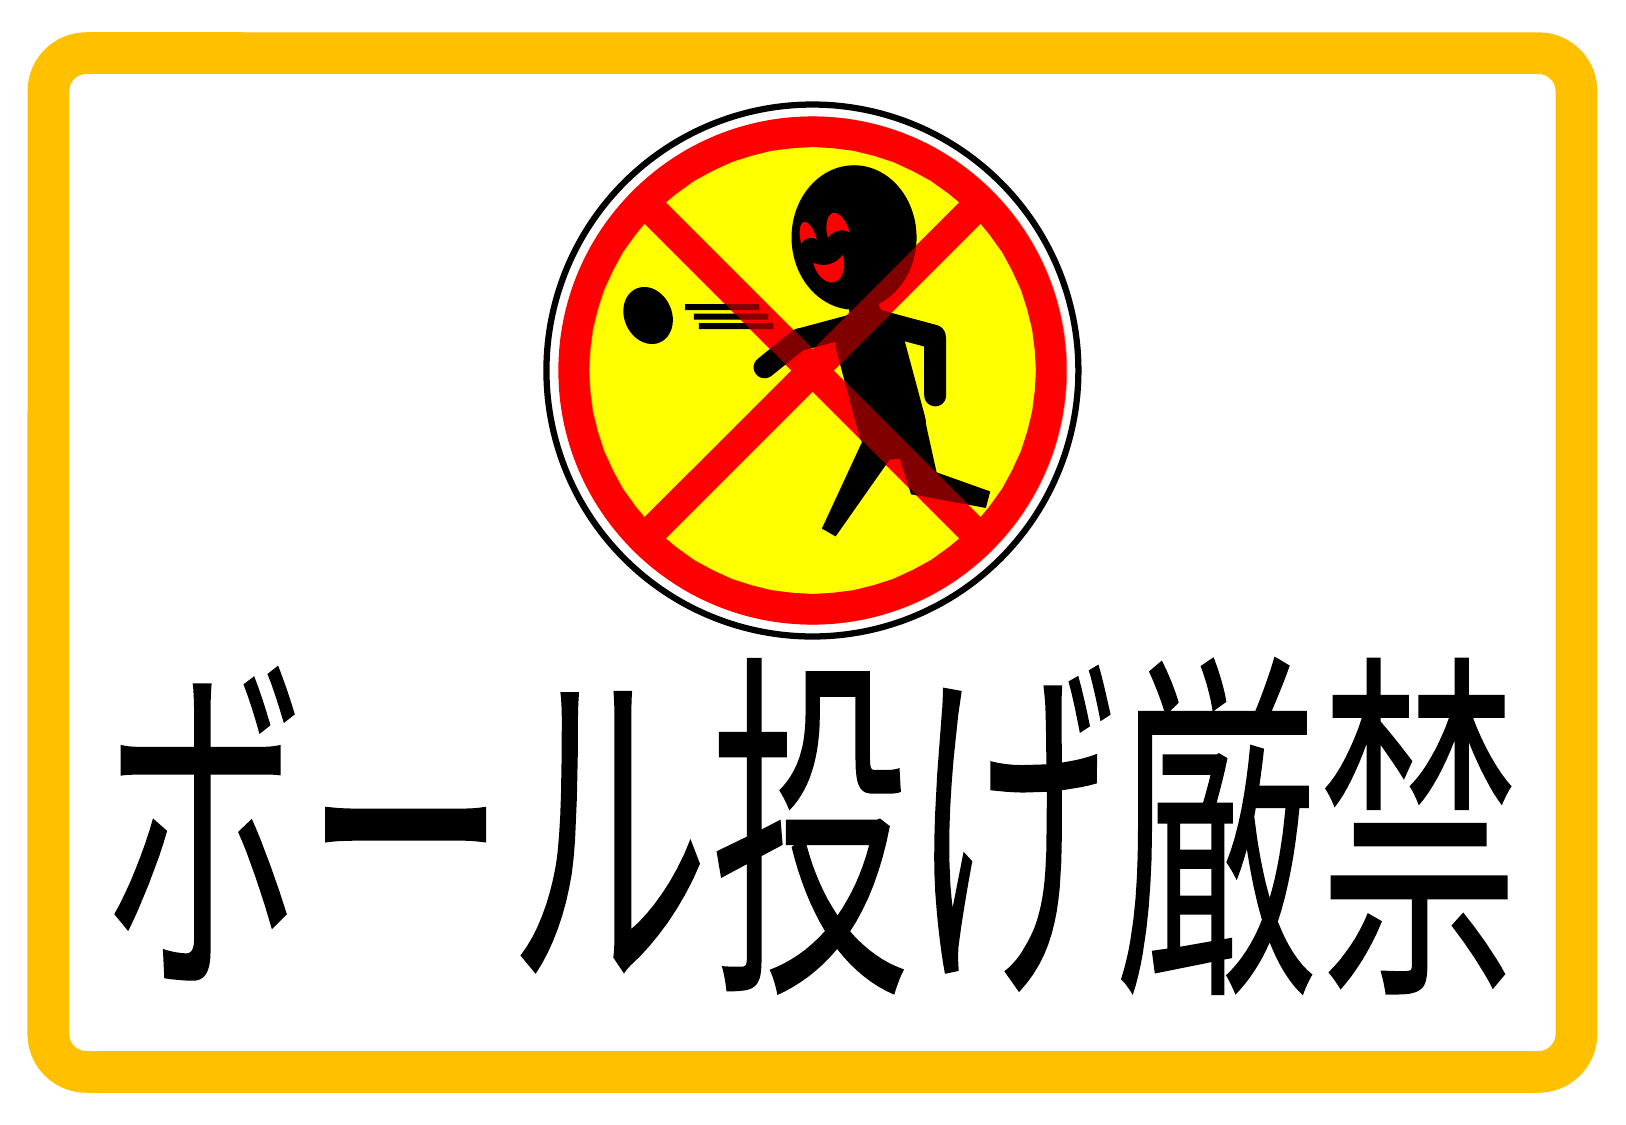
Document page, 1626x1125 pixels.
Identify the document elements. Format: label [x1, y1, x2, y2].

text_box [46, 50, 1579, 1075]
text_box [546, 104, 1079, 637]
